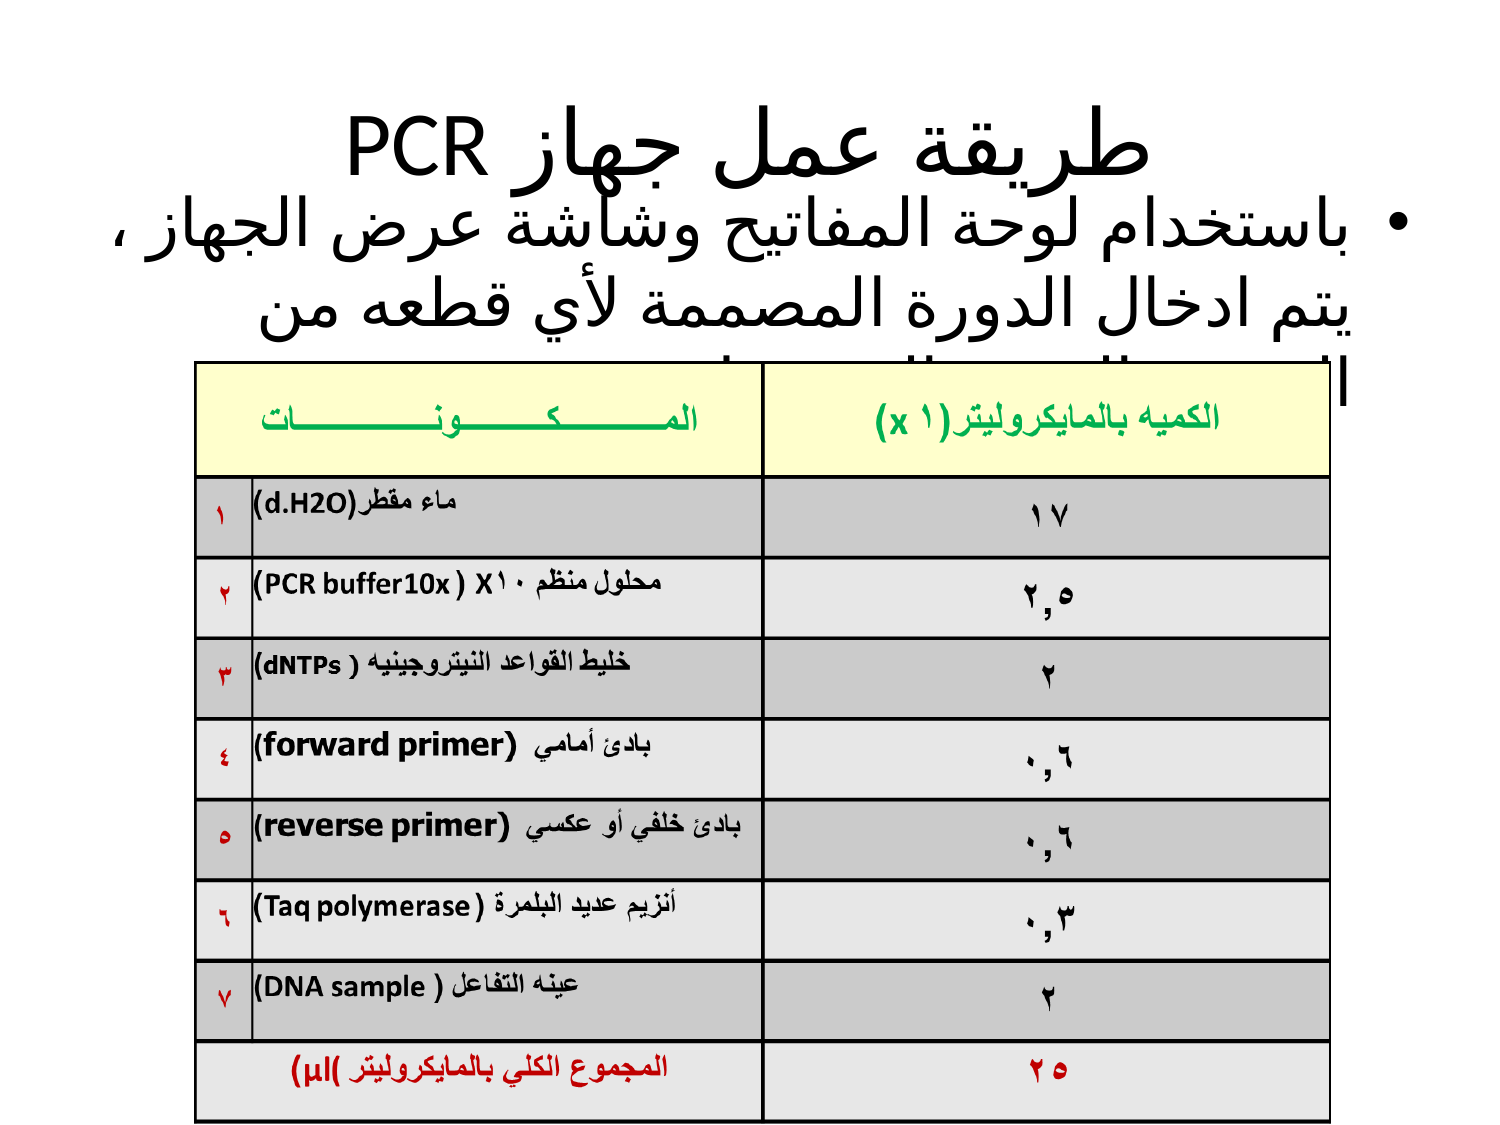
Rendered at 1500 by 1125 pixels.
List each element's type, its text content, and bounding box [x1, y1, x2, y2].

list باستخدام لوحة المفاتيح وشاشة عرض الجهاز ، يتم ادخال الدورة المصممة لأي قطعه من الحمض النووي المفصول. [75, 172, 1425, 916]
title طريقة عمل جهاز PCR [75, 45, 1425, 172]
picture [194, 361, 1332, 1124]
